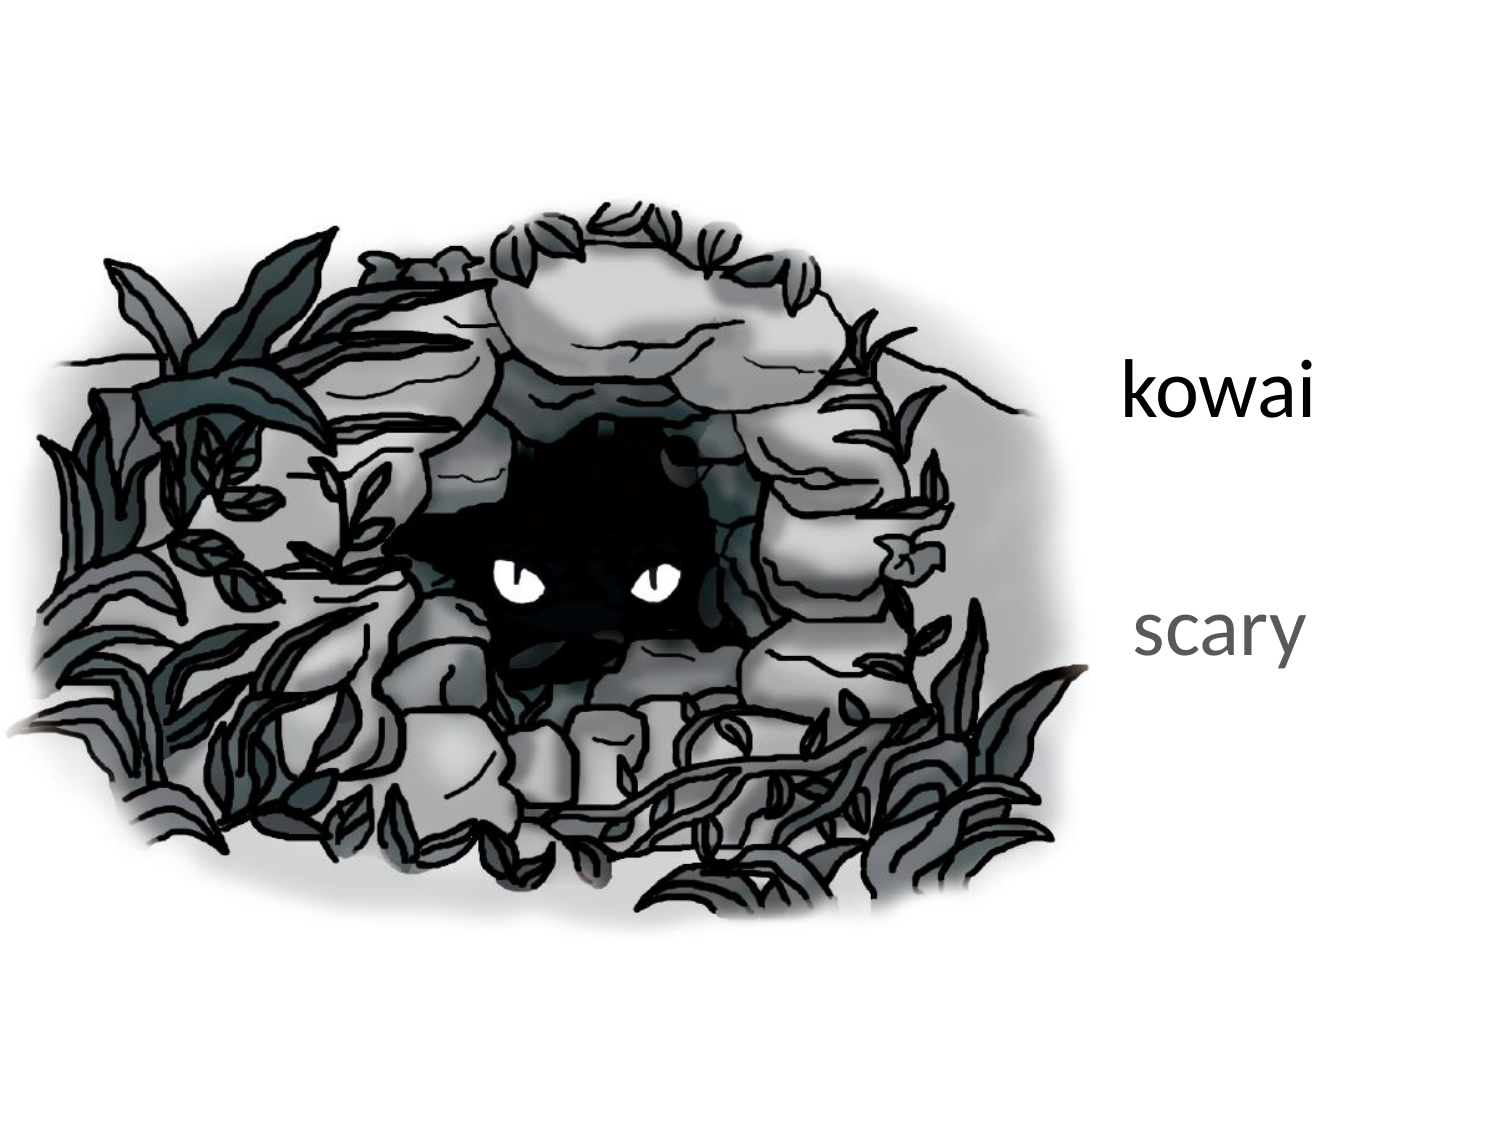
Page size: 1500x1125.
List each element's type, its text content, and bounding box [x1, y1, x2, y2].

picture [0, 185, 1105, 946]
text_box scary [1118, 565, 1323, 780]
text_box kowai [1109, 326, 1332, 442]
